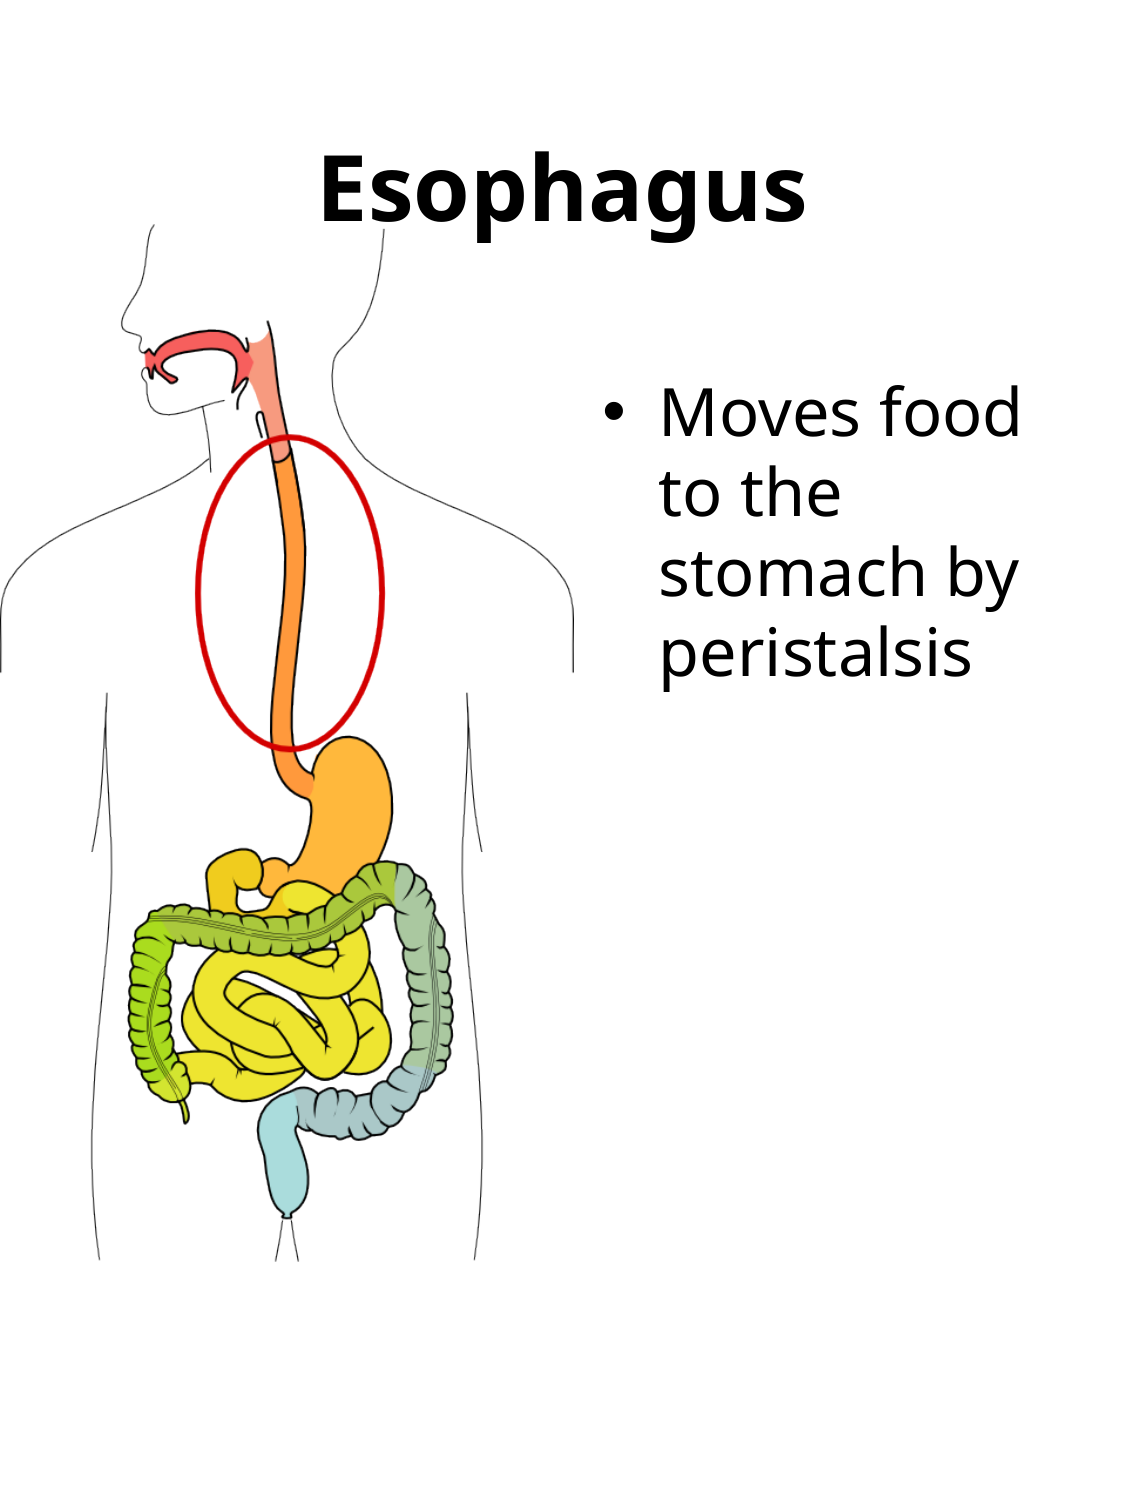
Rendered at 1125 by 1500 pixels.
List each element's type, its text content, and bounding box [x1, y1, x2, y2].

title Esophagus [56, 60, 1069, 310]
list Moves food to the stomach by peristalsis [587, 362, 1082, 1050]
picture [0, 224, 574, 1262]
